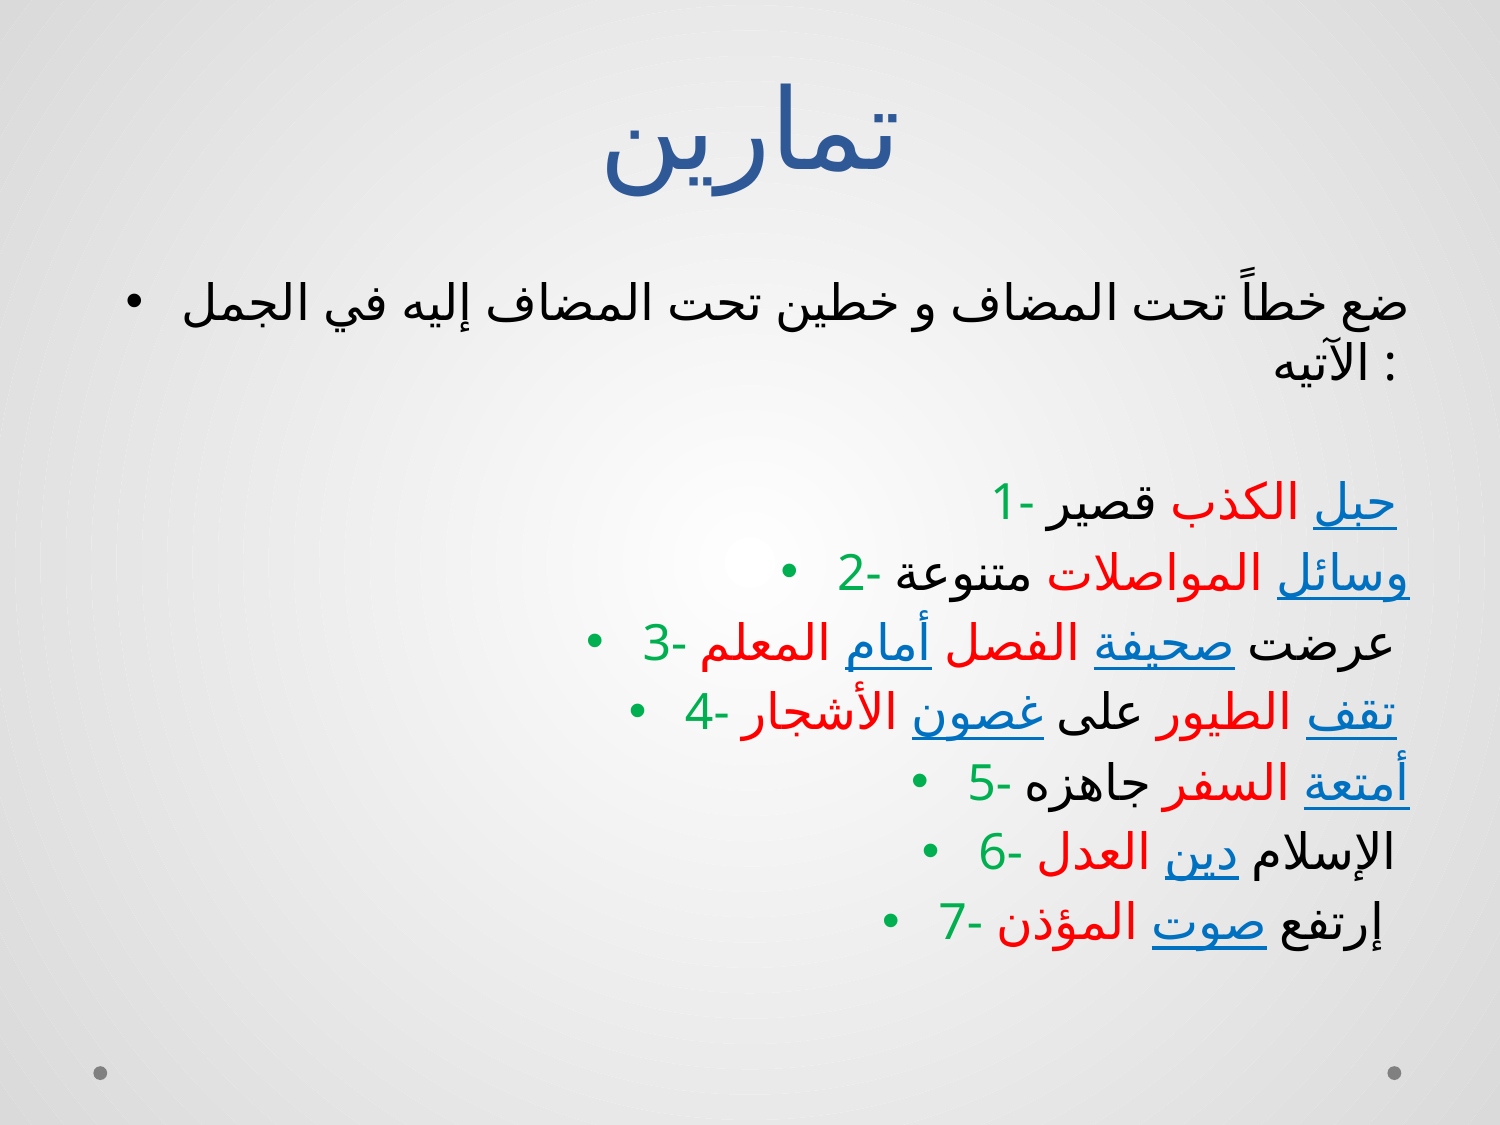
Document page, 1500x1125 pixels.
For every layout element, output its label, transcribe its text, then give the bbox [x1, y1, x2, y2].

list ضع خطاً تحت المضاف و خطين تحت المضاف إليه في الجمل الآتيه : 1- حبل الكذب قصير 2- وسائل المواصلات متنوعة 3- عرضت صحيفة الفصل أمام المعلم 4- تقف الطيور على غصون الأشجار 5- أمتعة السفر جاهزه 6- الإسلام دين العدل 7- إرتفع صوت المؤذن [75, 262, 1425, 1005]
title تمارين [75, 0, 1425, 262]
